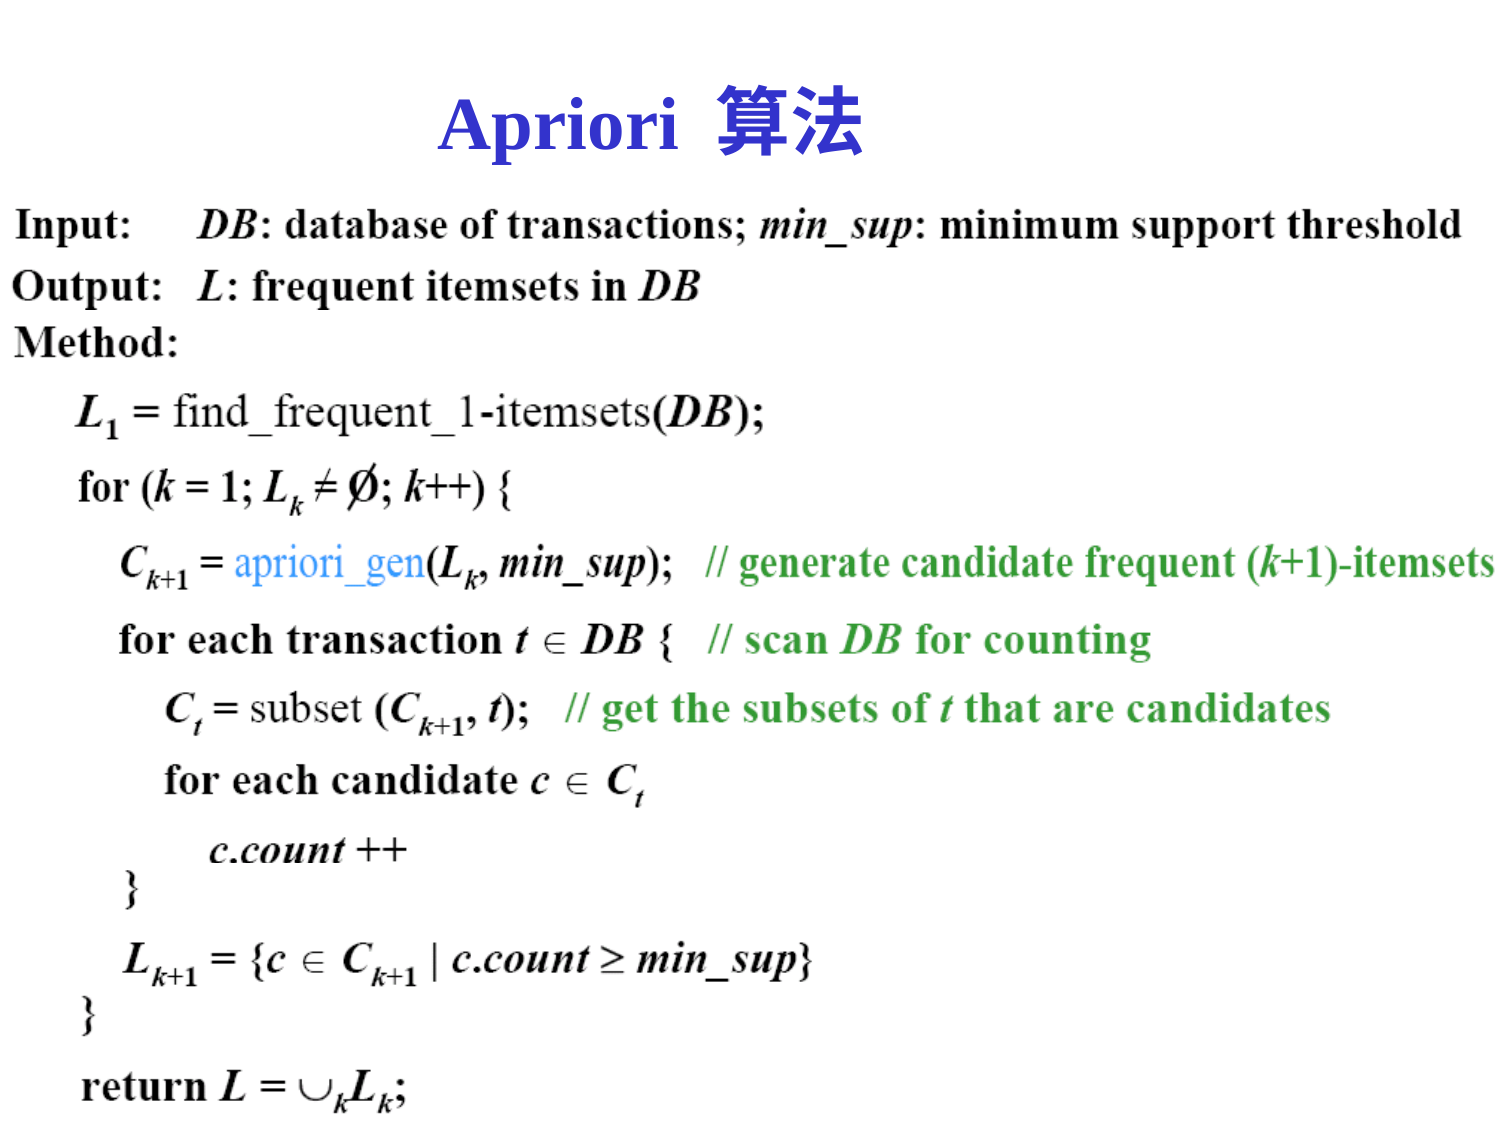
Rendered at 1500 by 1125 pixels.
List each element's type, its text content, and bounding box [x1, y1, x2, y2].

text_box Apriori 算法 [422, 67, 1077, 173]
picture [64, 461, 1500, 604]
picture [0, 313, 184, 368]
picture [0, 196, 1471, 253]
picture [52, 615, 1341, 1121]
picture [70, 373, 774, 447]
picture [0, 261, 704, 310]
